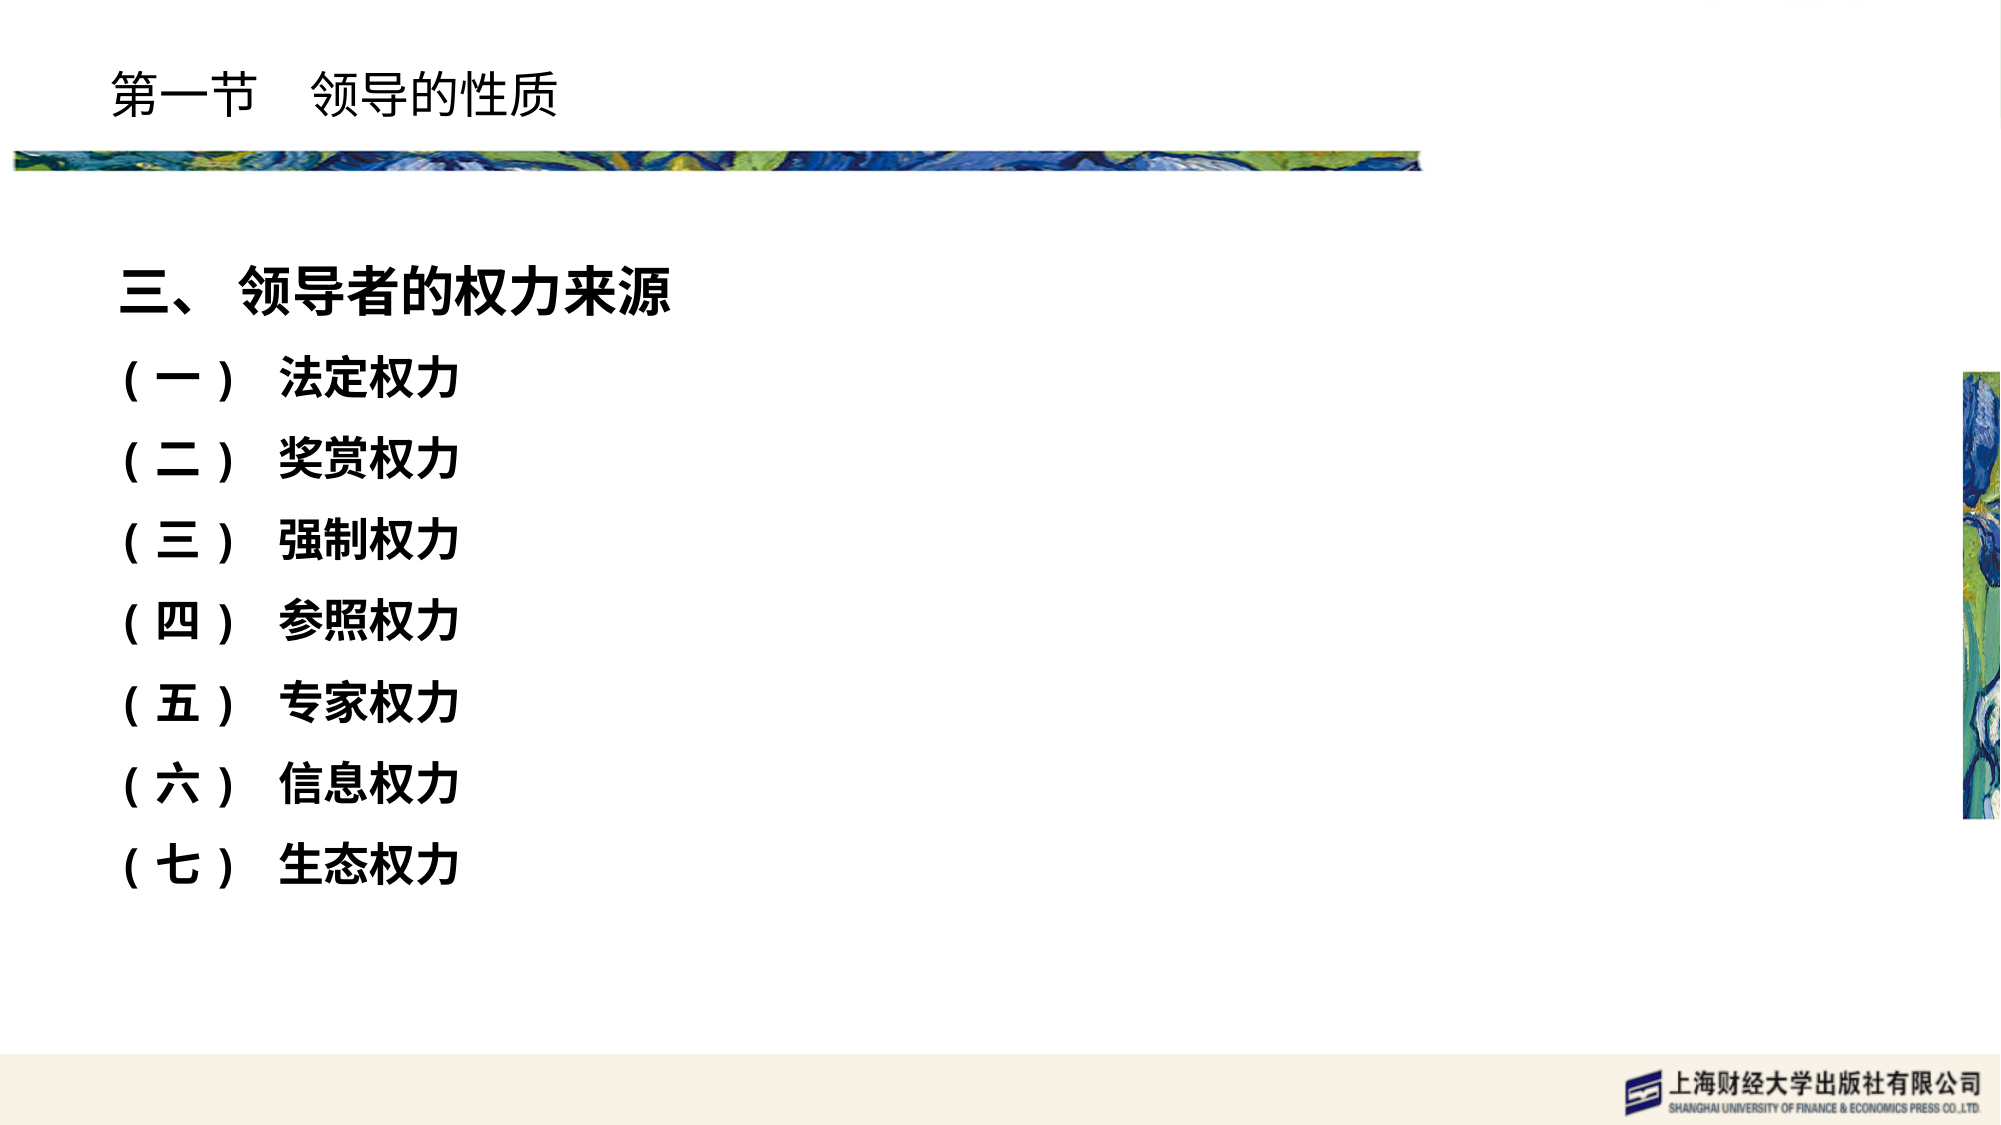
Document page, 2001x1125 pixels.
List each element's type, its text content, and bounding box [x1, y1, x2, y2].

title 第一节 领导的性质 [94, 42, 1451, 146]
picture [0, 0, 2001, 1125]
list 三、 领导者的权力来源 (一) 法定权力 (二) 奖赏权力 (三) 强制权力 (四) 参照权力 (五) 专家权力 (六) 信息权力 (七) 生态权力 [102, 233, 1898, 1032]
